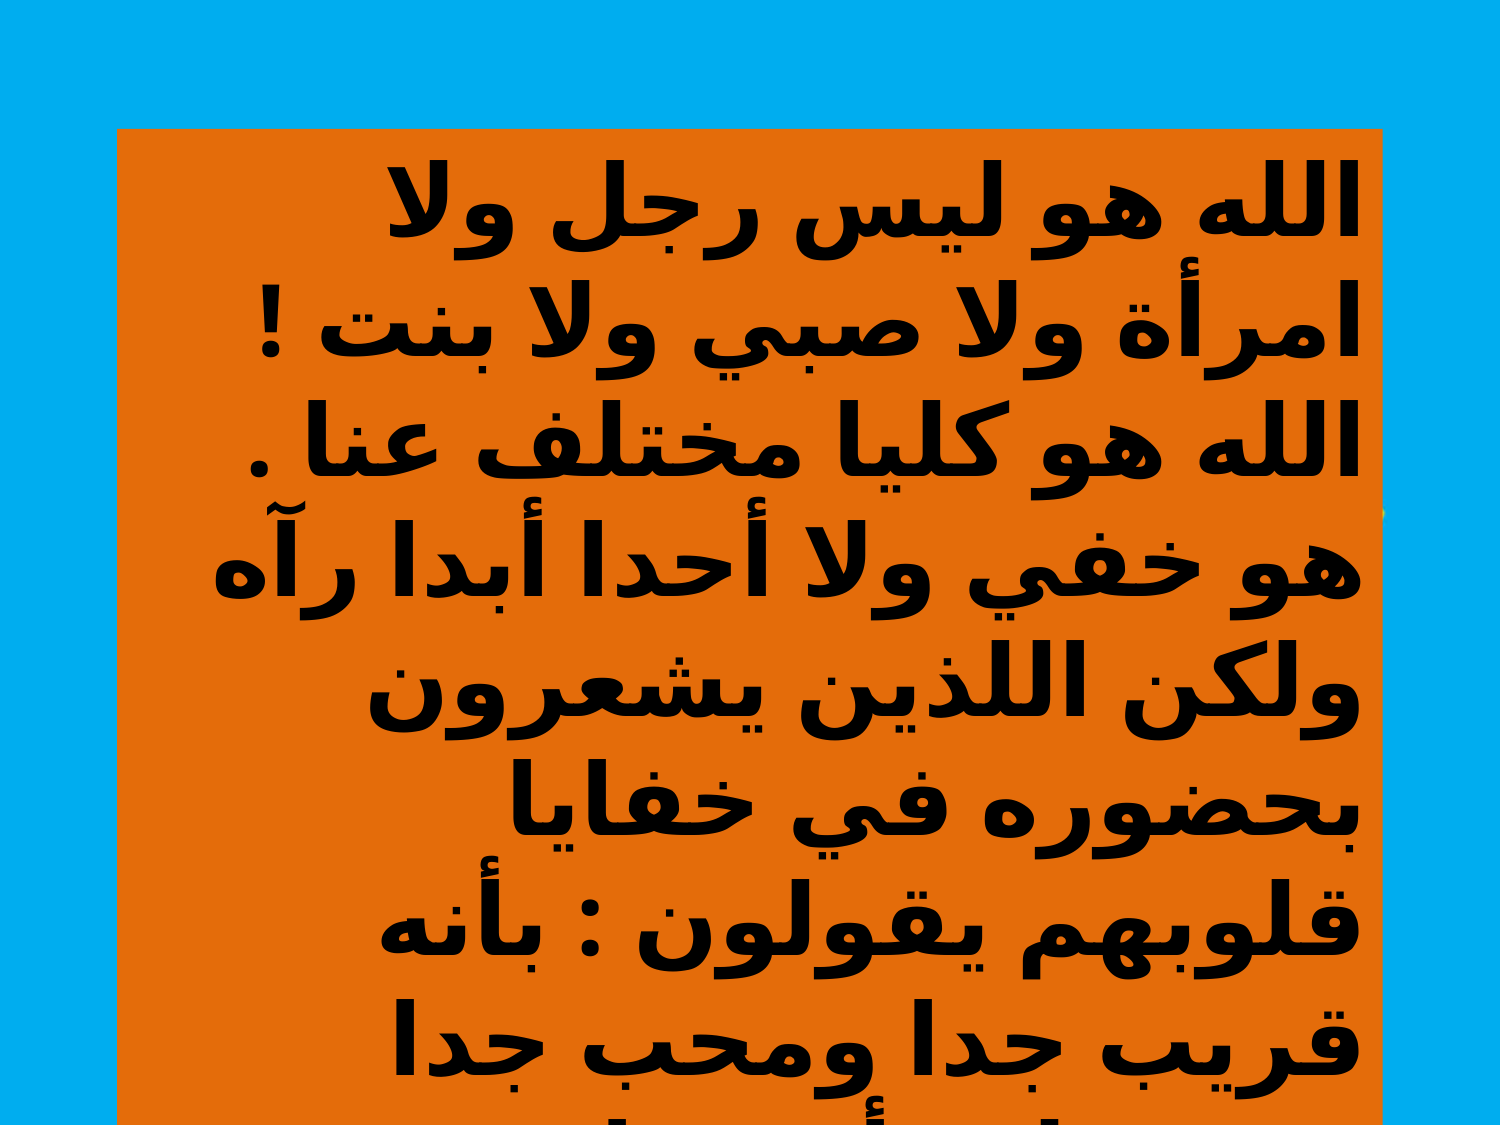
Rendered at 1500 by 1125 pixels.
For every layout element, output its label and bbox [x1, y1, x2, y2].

picture [118, 129, 1385, 1125]
